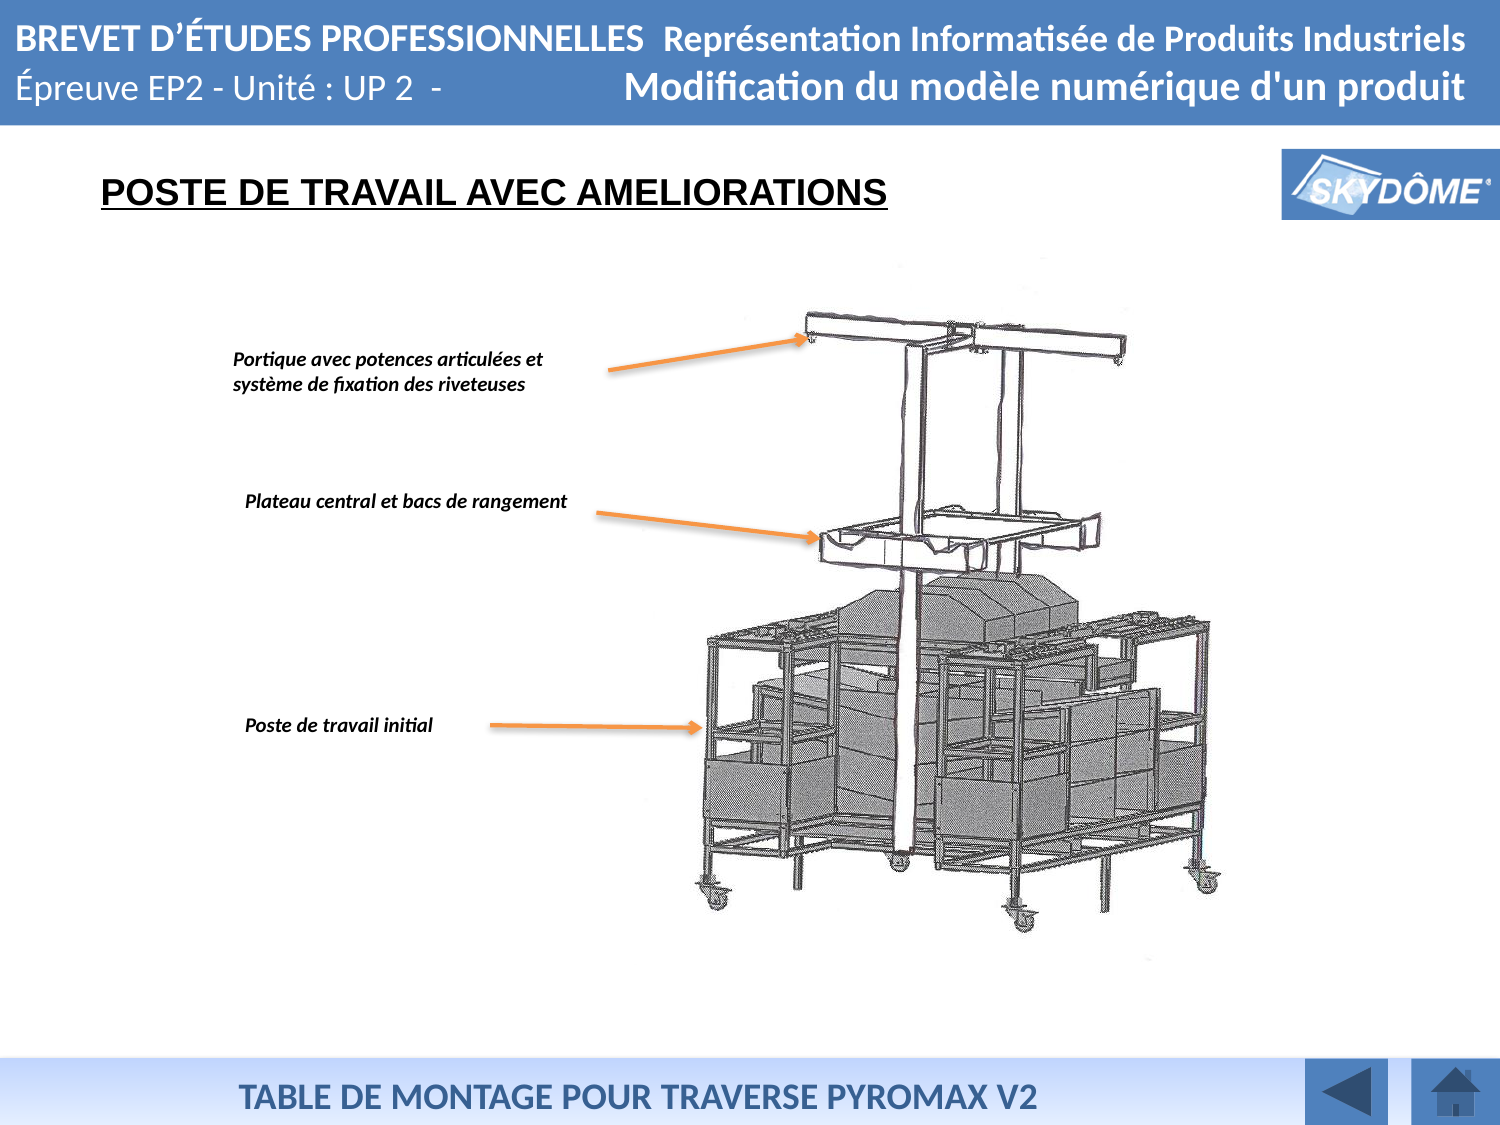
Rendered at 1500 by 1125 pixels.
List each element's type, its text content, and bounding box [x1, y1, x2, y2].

text_box [1390, 1058, 1409, 1125]
text_box Portique avec potences articulées et système de fixation des riveteuses [218, 338, 609, 403]
text_box POSTE DE TRAVAIL AVEC AMELIORATIONS [85, 160, 904, 221]
text_box Poste de travail initial [230, 704, 614, 744]
title BREVET D’ÉTUDES PROFESSIONNELLES Représentation Informatisée de Produits Industriels Épreuve EP2 - Unité : UP 2 - Modification du modèle numérique d'un produit [0, 0, 1500, 127]
text_box [1303, 1056, 1390, 1125]
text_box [489, 724, 703, 729]
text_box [1281, 148, 1500, 221]
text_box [596, 512, 822, 540]
picture [619, 250, 1294, 965]
text_box TABLE DE MONTAGE POUR TRAVERSE PYROMAX V2 [5, 1064, 1054, 1125]
text_box Plateau central et bacs de rangement [230, 479, 614, 520]
text_box [0, 1058, 1303, 1125]
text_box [607, 337, 810, 372]
text_box [1409, 1056, 1500, 1125]
